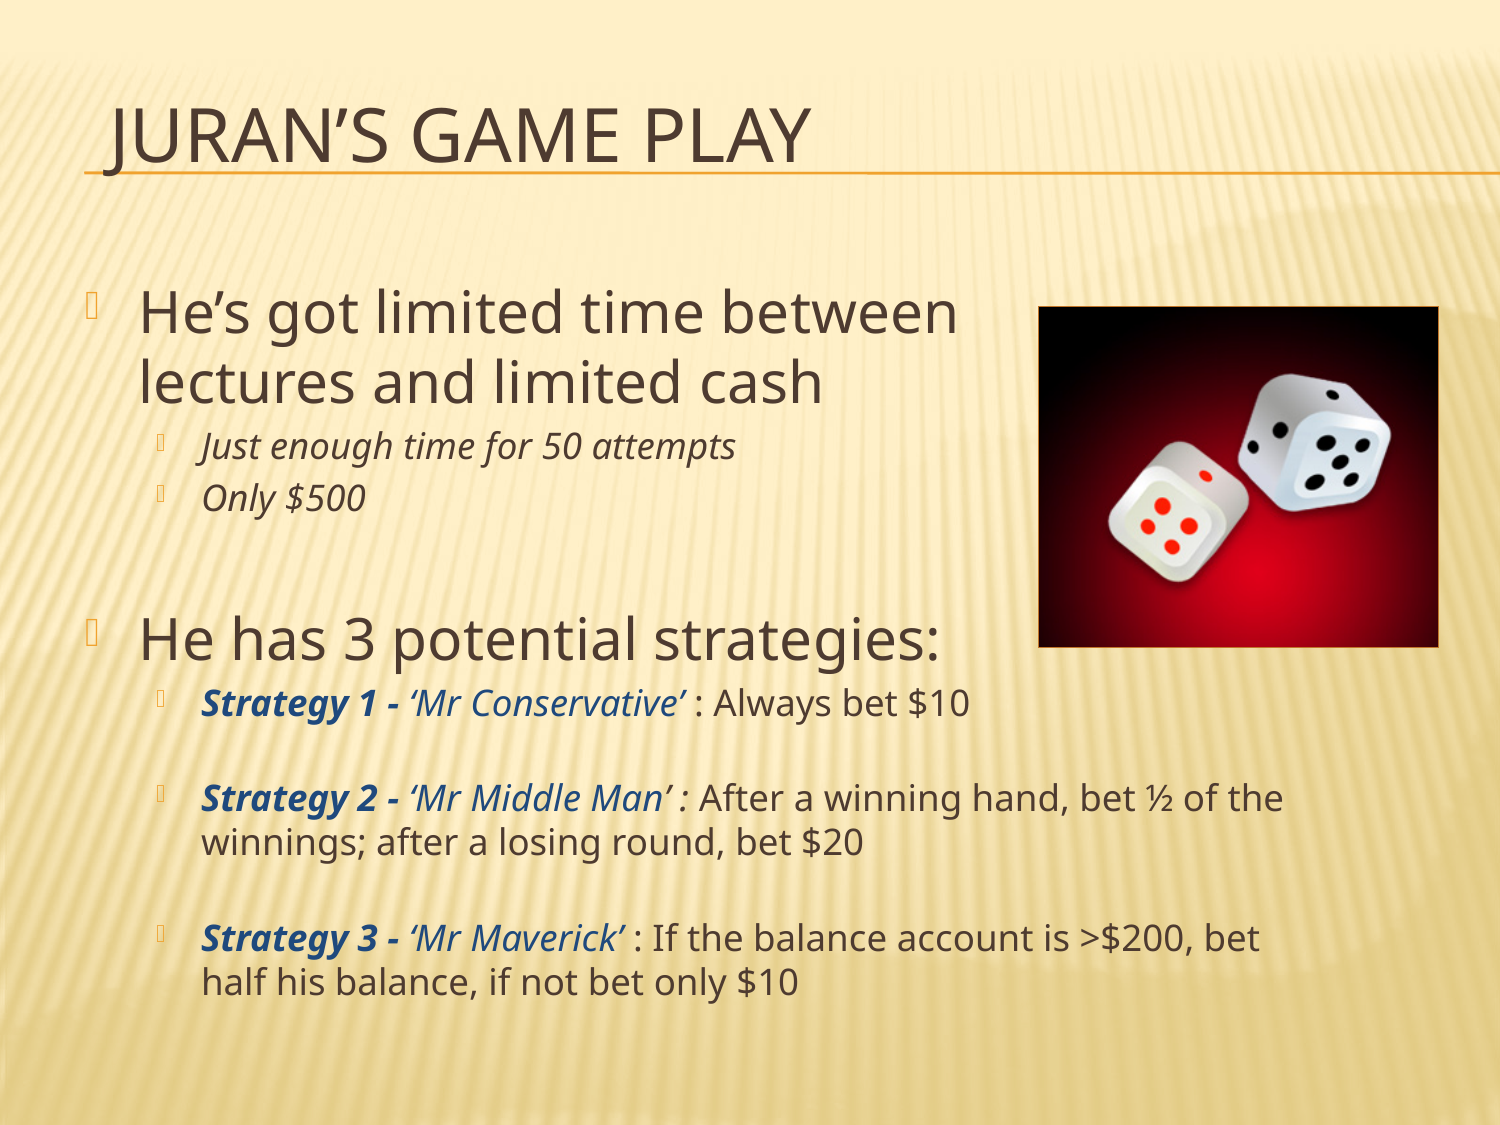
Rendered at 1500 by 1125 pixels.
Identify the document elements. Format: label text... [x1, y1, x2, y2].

picture [1037, 306, 1439, 648]
list He’s got limited time between lectures and limited cash Just enough time for 50 attempts Only $500 He has 3 potential strategies: Strategy 1 - ‘Mr Conservative’ : Always bet $10 Strategy 2 - ‘Mr Middle Man’ : After a winning hand, bet ½ of the winnings; after a losing round, bet $20 Strategy 3 - ‘Mr Maverick’ : If the balance account is >$200, bet half his balance, if not bet only $10 [70, 267, 1346, 1018]
title Juran’s game play [94, 64, 1394, 201]
